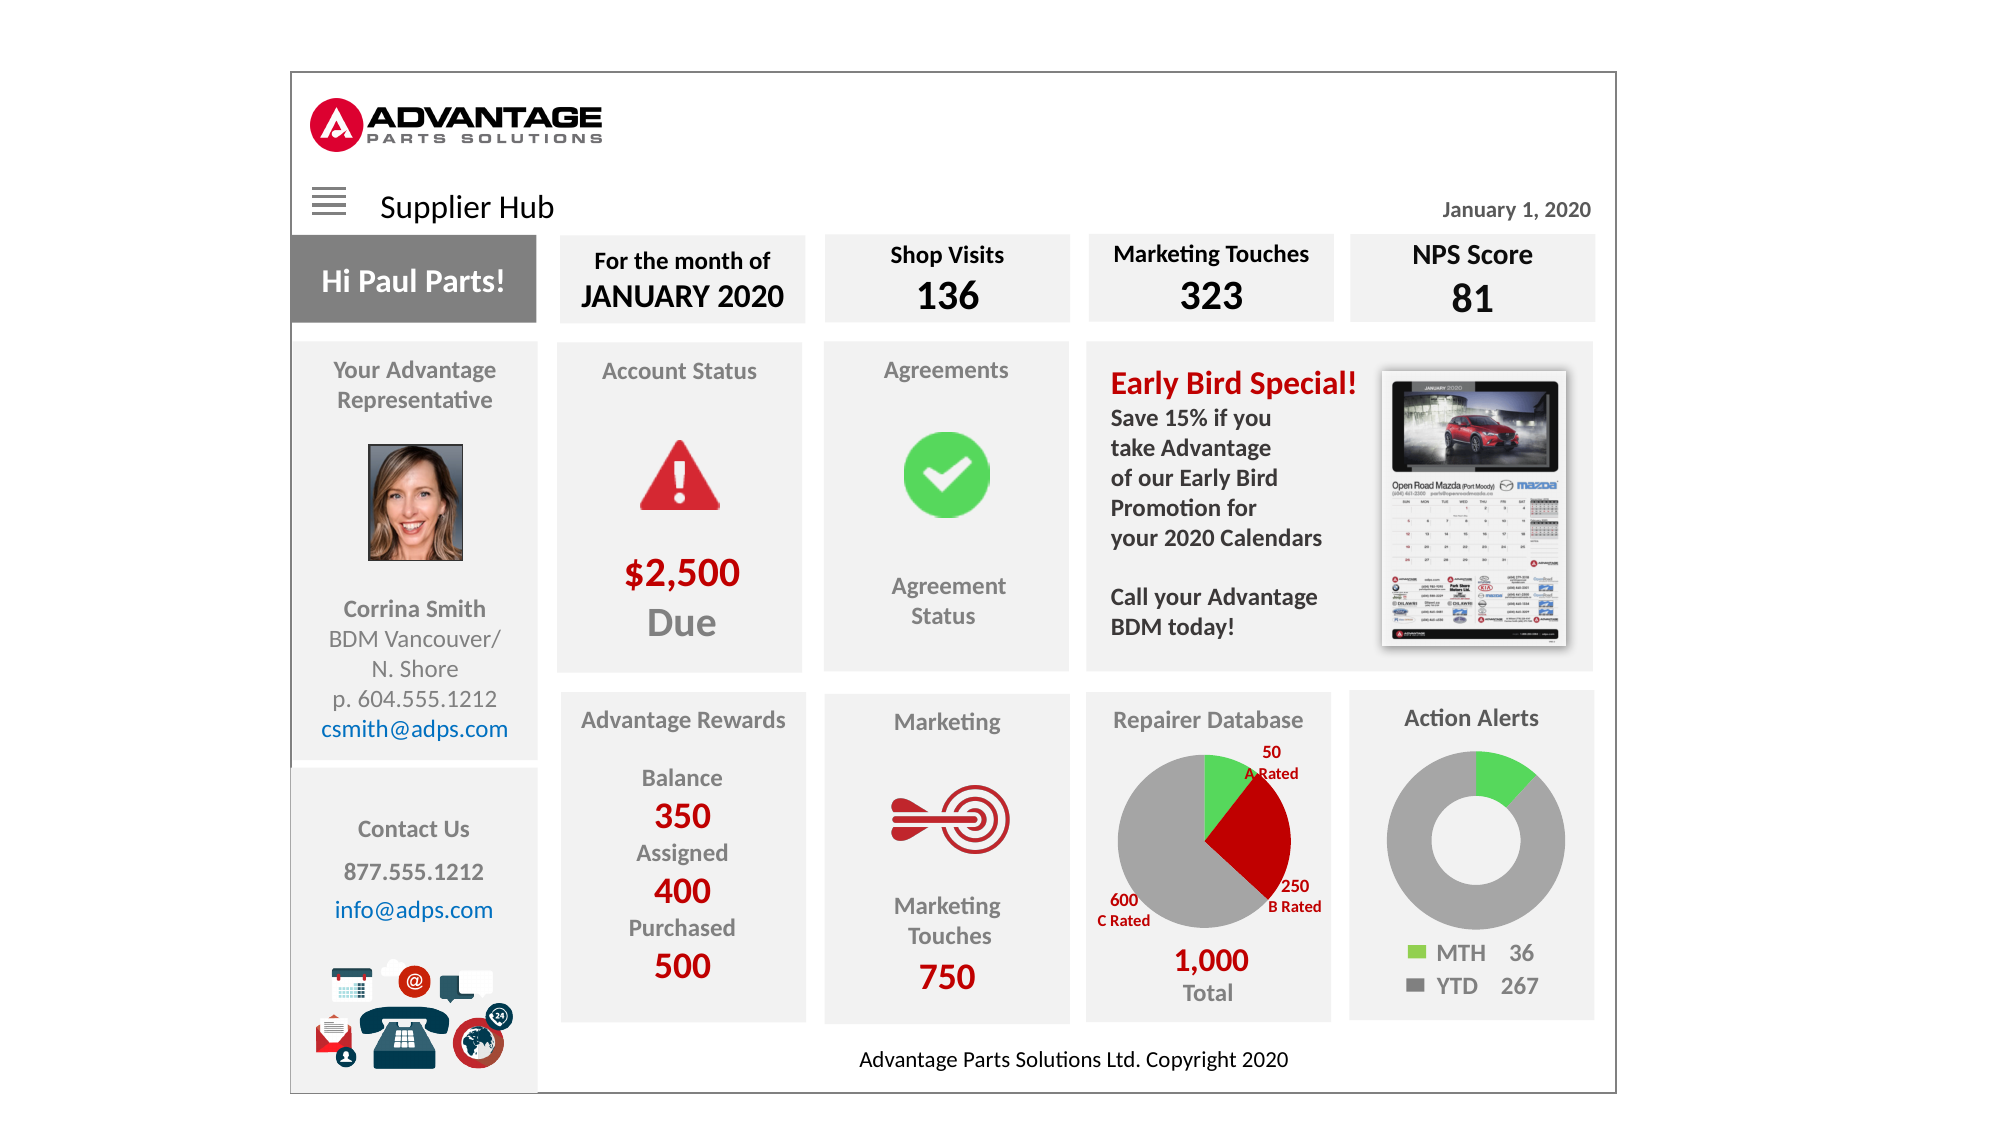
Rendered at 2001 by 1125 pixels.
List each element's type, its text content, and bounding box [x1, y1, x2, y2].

chart [1105, 751, 1304, 932]
text_box 600 C Rated [1095, 887, 1105, 930]
text_box Supplier Hub [365, 177, 656, 233]
text_box $2,500 Due [577, 537, 786, 653]
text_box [312, 176, 347, 214]
text_box NPS Score 81 [1349, 233, 1596, 323]
picture [1382, 371, 1566, 646]
text_box [1085, 340, 1594, 672]
text_box MTH 36 [1421, 935, 1552, 974]
picture [891, 785, 1010, 854]
text_box Contact Us 877.555.1212 info@adps.com [290, 767, 539, 1094]
picture [640, 440, 720, 510]
text_box Marketing Touches [849, 882, 1051, 957]
text_box Hi Paul Parts! [290, 234, 537, 324]
text_box [290, 71, 1617, 1094]
text_box Balance 350 Assigned 400 Purchased 500 [575, 754, 790, 994]
text_box Agreement Status [839, 562, 1054, 637]
text_box [1407, 944, 1427, 959]
text_box Account Status [556, 341, 803, 674]
text_box For the month of JANUARY 2020 [559, 234, 806, 324]
picture [368, 444, 463, 561]
text_box Advantage Rewards [560, 691, 807, 1023]
text_box Marketing [824, 693, 1071, 1025]
text_box 250 B Rated [1304, 873, 1332, 916]
text_box Your Advantage Representative Corrina Smith BDM Vancouver/ N. Shore p. 604.555.1212 csmith@adps.com [292, 340, 539, 761]
text_box January 1, 2020 [1428, 187, 1607, 230]
text_box YTD 267 [1422, 962, 1559, 1008]
text_box Agreements [823, 340, 1070, 672]
text_box Early Bird Special! Save 15% if you take Advantage of our Early Bird Promotion for your 2020 Calendars Call your Advantage BDM today! [1096, 353, 1452, 649]
chart [1383, 746, 1569, 935]
text_box Advantage Parts Solutions Ltd. Copyright 2020 [560, 1037, 1589, 1080]
picture [490, 1014, 502, 1025]
text_box Repairer Database [1085, 691, 1332, 1023]
picture [310, 98, 602, 152]
text_box 750 [846, 945, 1048, 1005]
text_box Shop Visits 136 [824, 233, 1071, 323]
text_box 1,000 [1146, 932, 1276, 985]
text_box [1405, 977, 1425, 993]
text_box Action Alerts [1348, 689, 1595, 1021]
text_box Marketing Touches 323 [1088, 233, 1335, 323]
picture [316, 959, 513, 1069]
picture [904, 432, 990, 518]
text_box Total [1134, 954, 1288, 1015]
text_box 50 A Rated [1219, 740, 1324, 783]
